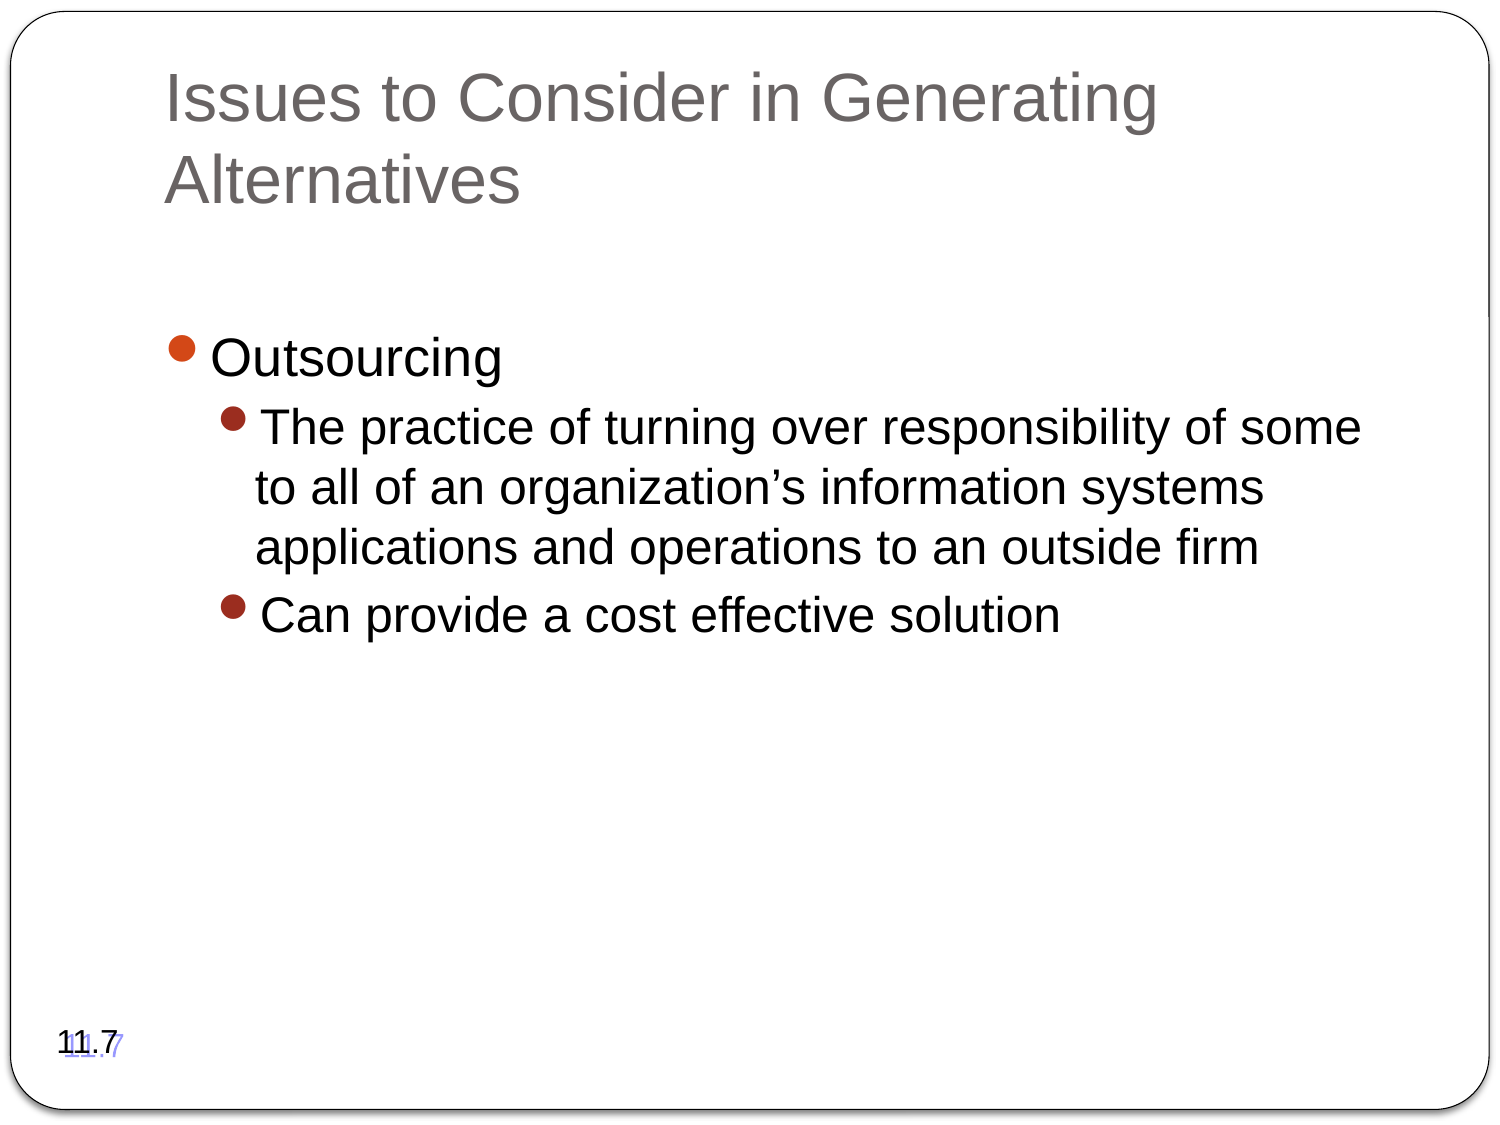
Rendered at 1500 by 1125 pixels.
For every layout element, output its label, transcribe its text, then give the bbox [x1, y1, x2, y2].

title Issues to Consider in Generating Alternatives [150, 45, 1425, 233]
list Outsourcing The practice of turning over responsibility of some to all of an organization’s information systems applications and operations to an outside firm Can provide a cost effective solution [150, 237, 1425, 988]
text_box 11.7 [37, 1012, 138, 1107]
